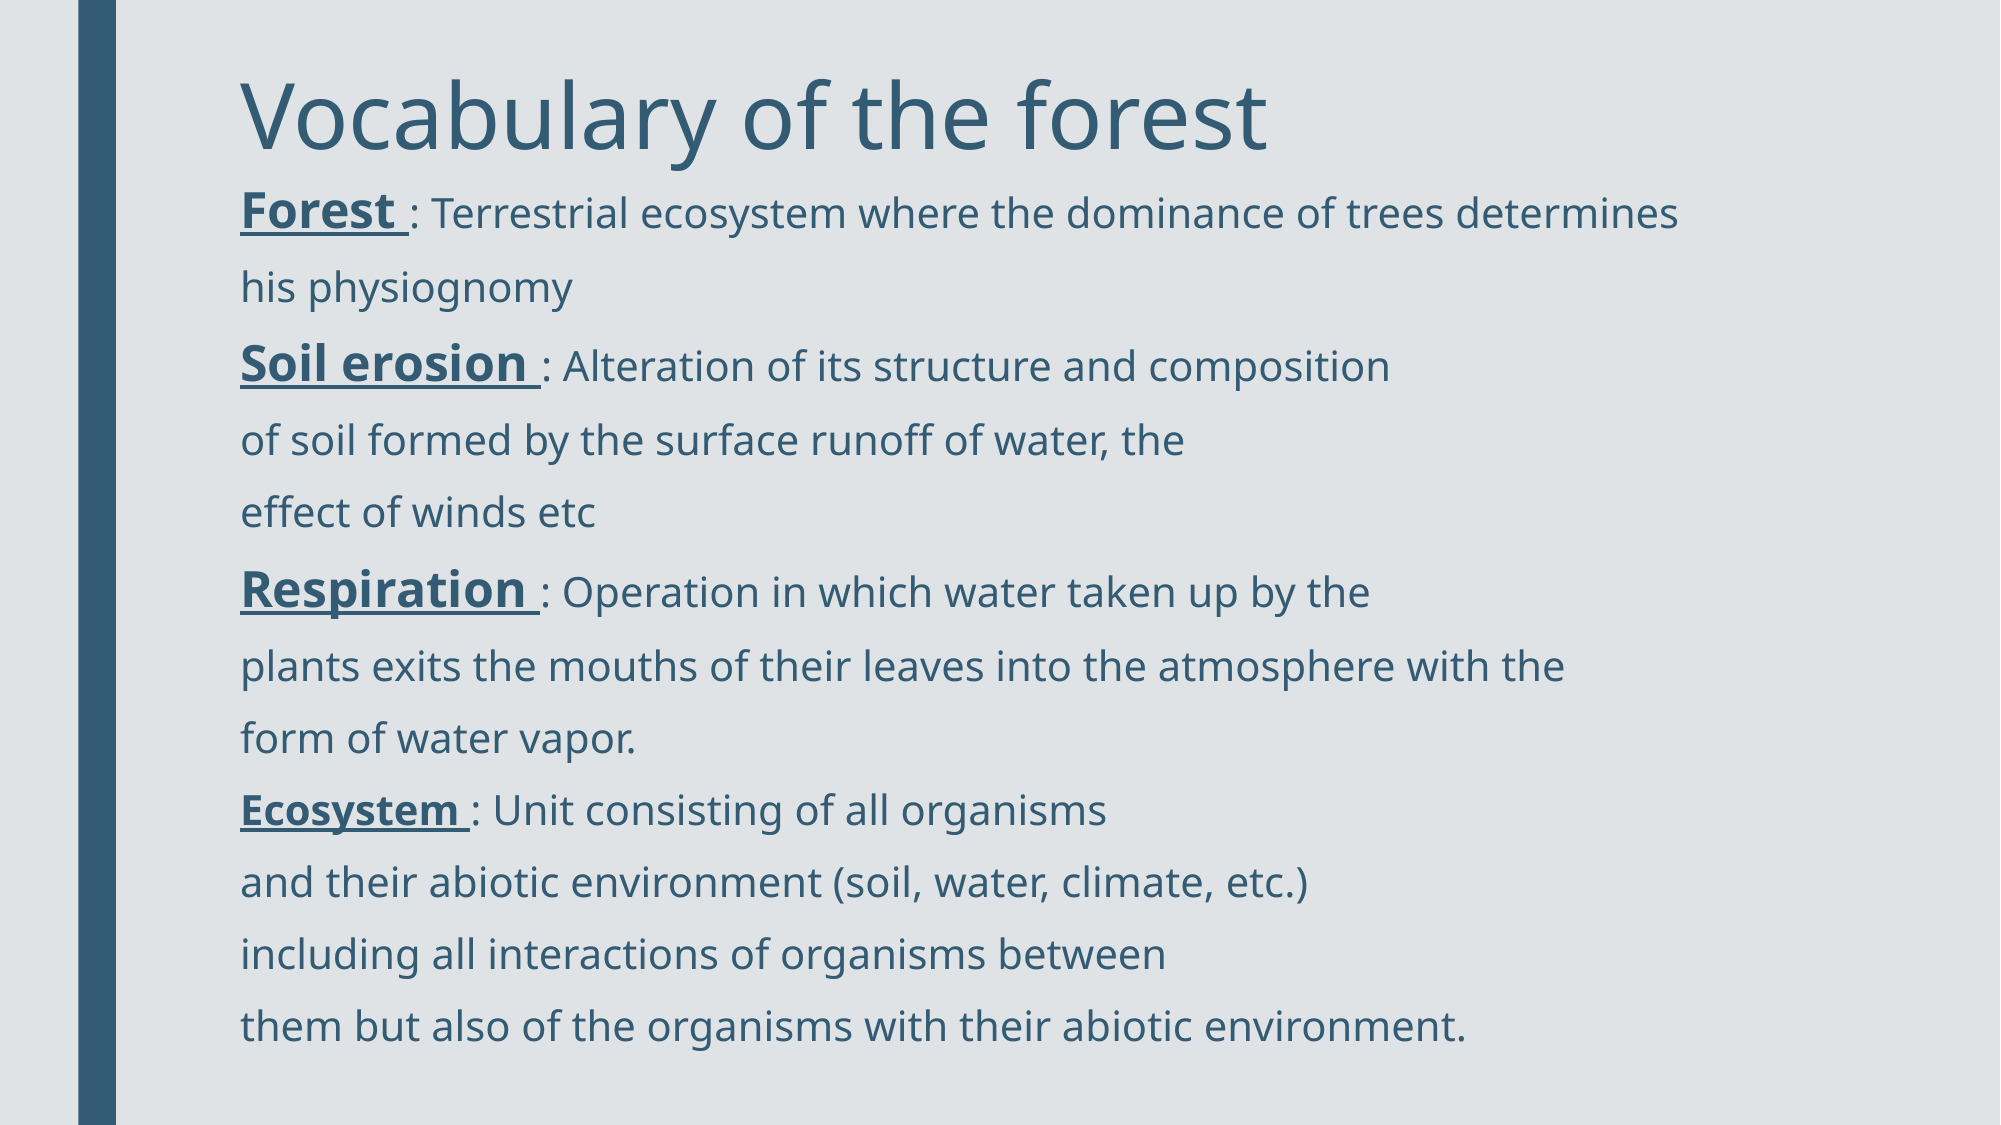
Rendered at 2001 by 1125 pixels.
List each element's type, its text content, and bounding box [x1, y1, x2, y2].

list Forest : Terrestrial ecosystem where the dominance of trees determines his physiognomy Soil erosion : Alteration of its structure and composition of soil formed by the surface runoff of water, the effect of winds etc Respiration : Operation in which water taken up by the plants exits the mouths of their leaves into the atmosphere with the form of water vapor. Ecosystem : Unit consisting of all organisms and their abiotic environment (soil, water, climate, etc.) including all interactions of organisms between them but also of the organisms with their abiotic environment. . [224, 175, 1801, 1085]
title Vocabulary of the forest [224, 63, 1801, 175]
